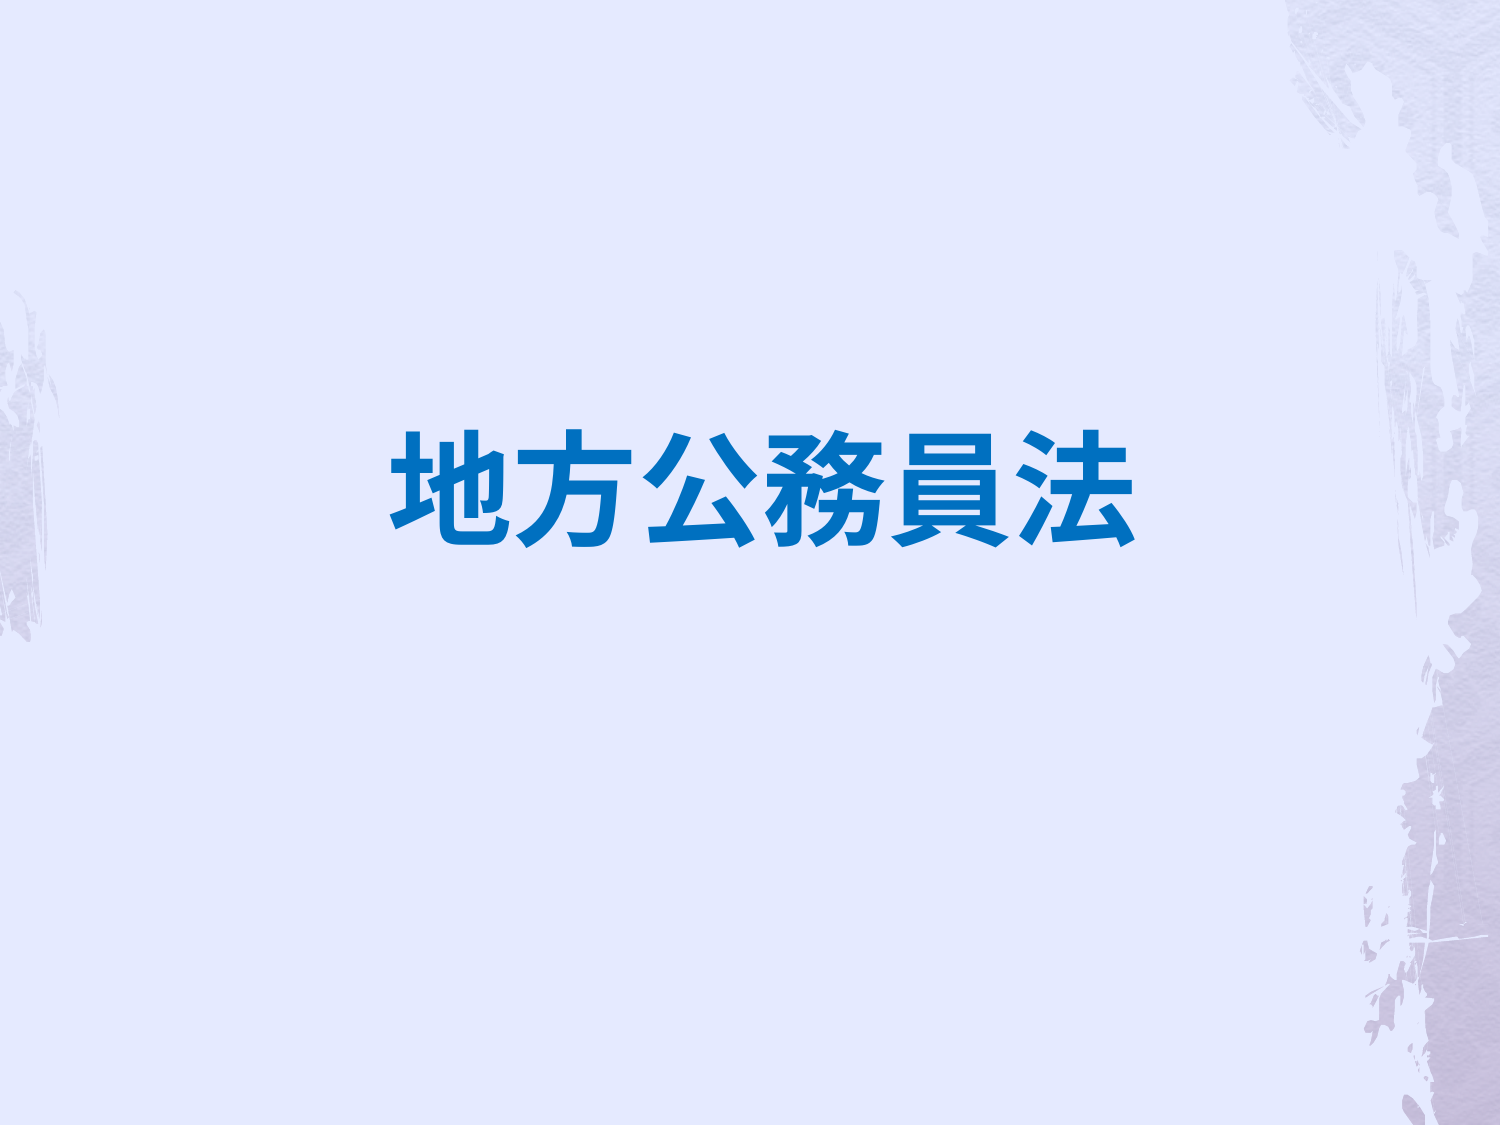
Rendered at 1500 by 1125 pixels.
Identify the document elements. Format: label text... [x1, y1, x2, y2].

text_box 地方公務員法 [88, 457, 1439, 562]
